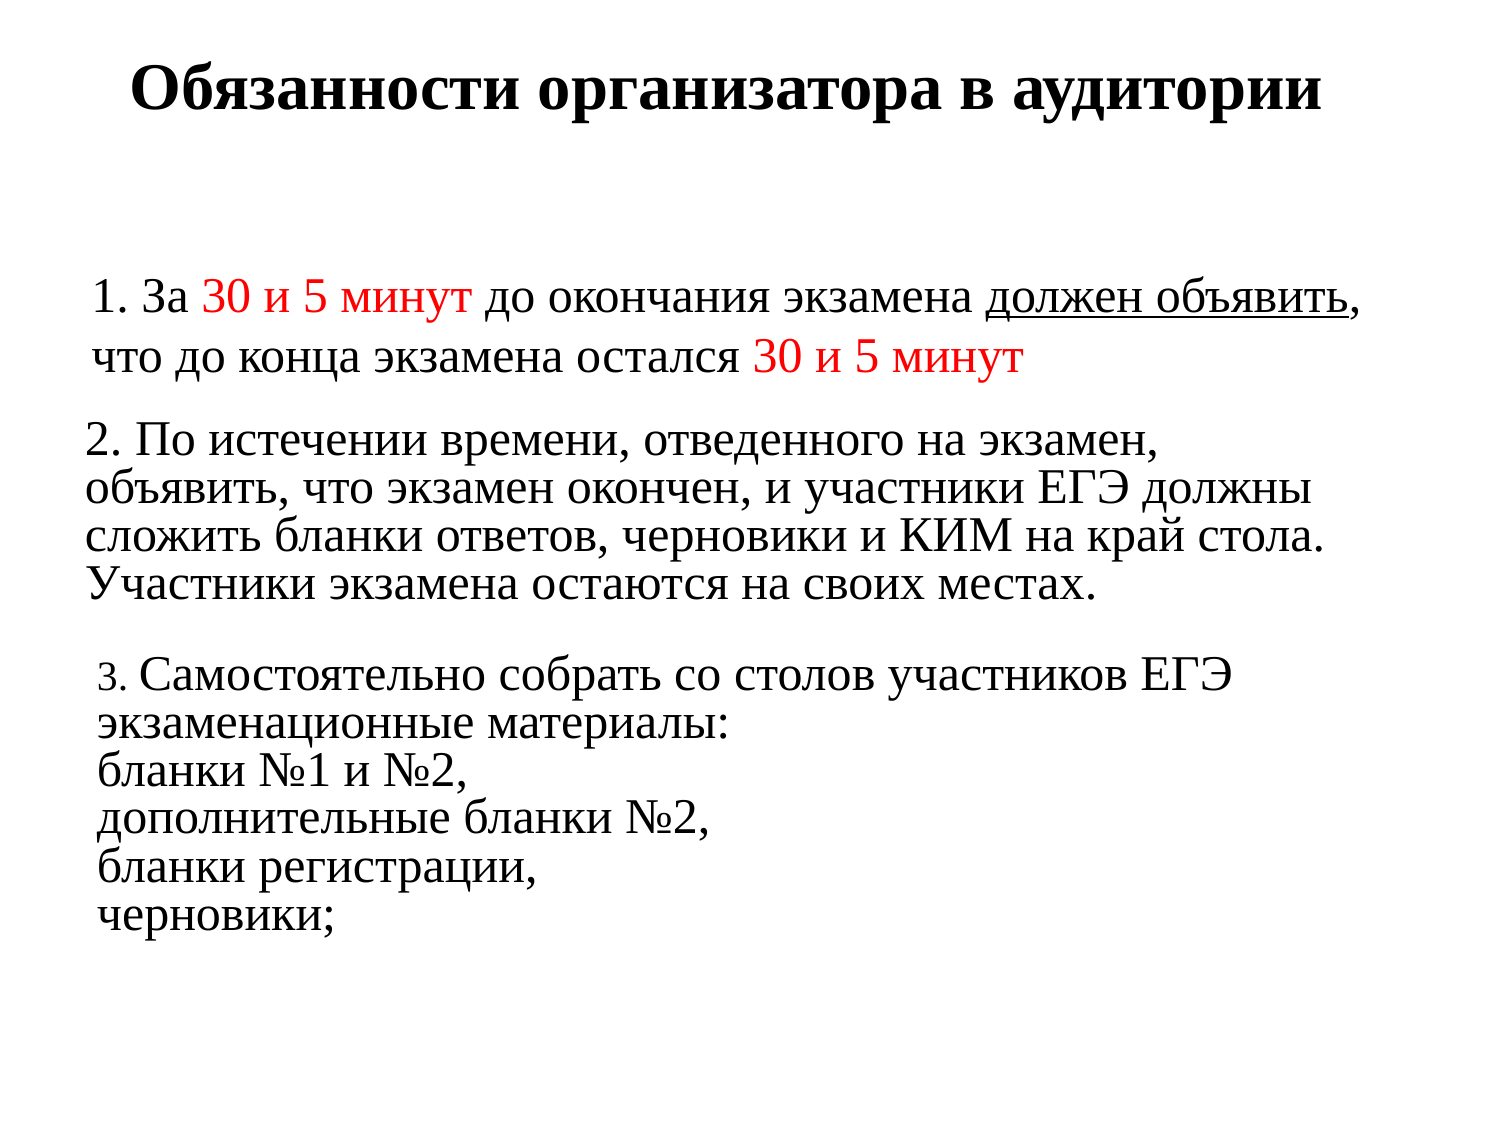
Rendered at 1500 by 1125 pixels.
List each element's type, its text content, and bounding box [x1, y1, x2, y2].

text_box 1. За 30 и 5 минут до окончания экзамена должен объявить, что до конца экзамена остался 30 и 5 минут [76, 255, 1377, 390]
text_box 2. По истечении времени, отведенного на экзамен, объявить, что экзамен окончен, и участники ЕГЭ должны сложить бланки ответов, черновики и КИМ на край стола. Участники экзамена остаются на своих местах. [70, 410, 1382, 617]
text_box Обязанности организатора в аудитории [70, 35, 1418, 130]
text_box 3. Самостоятельно собрать со столов участников ЕГЭ экзаменационные материалы: бланки №1 и №2, дополнительные бланки №2, бланки регистрации, черновики; [82, 644, 1323, 947]
